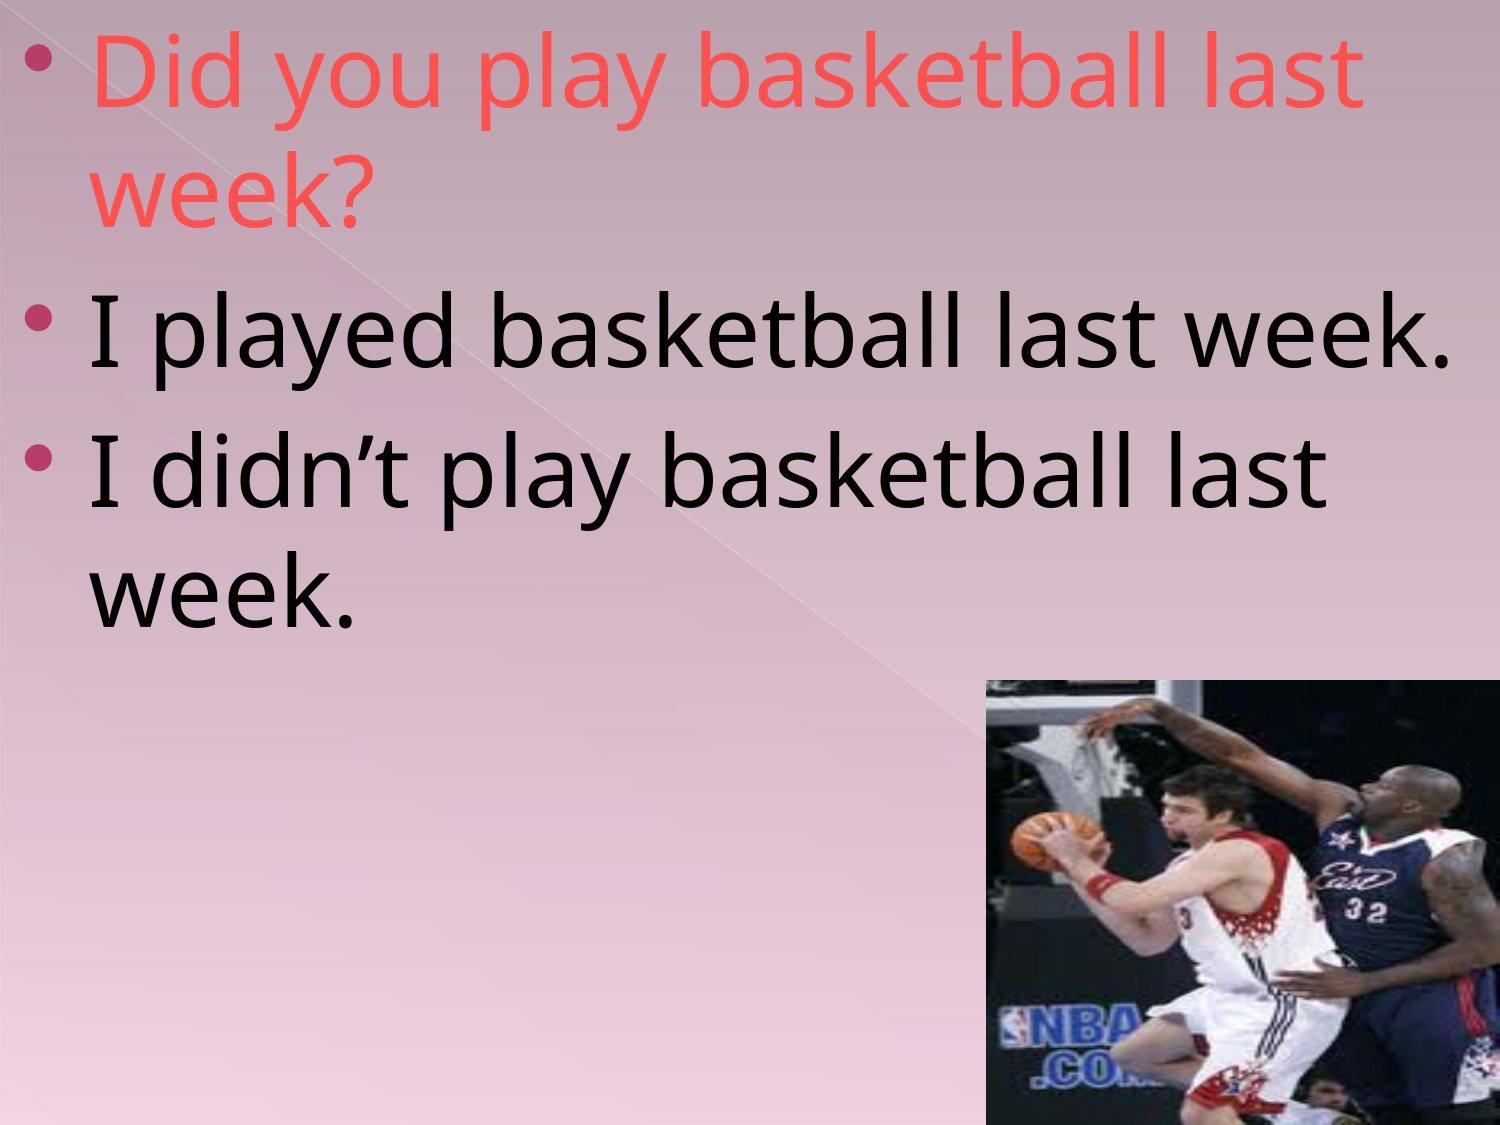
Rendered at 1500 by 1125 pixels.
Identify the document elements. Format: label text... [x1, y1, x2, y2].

picture [985, 680, 1500, 1125]
list Did you play basketball last week? I played basketball last week. I didn’t play basketball last week. [0, 0, 1500, 1125]
